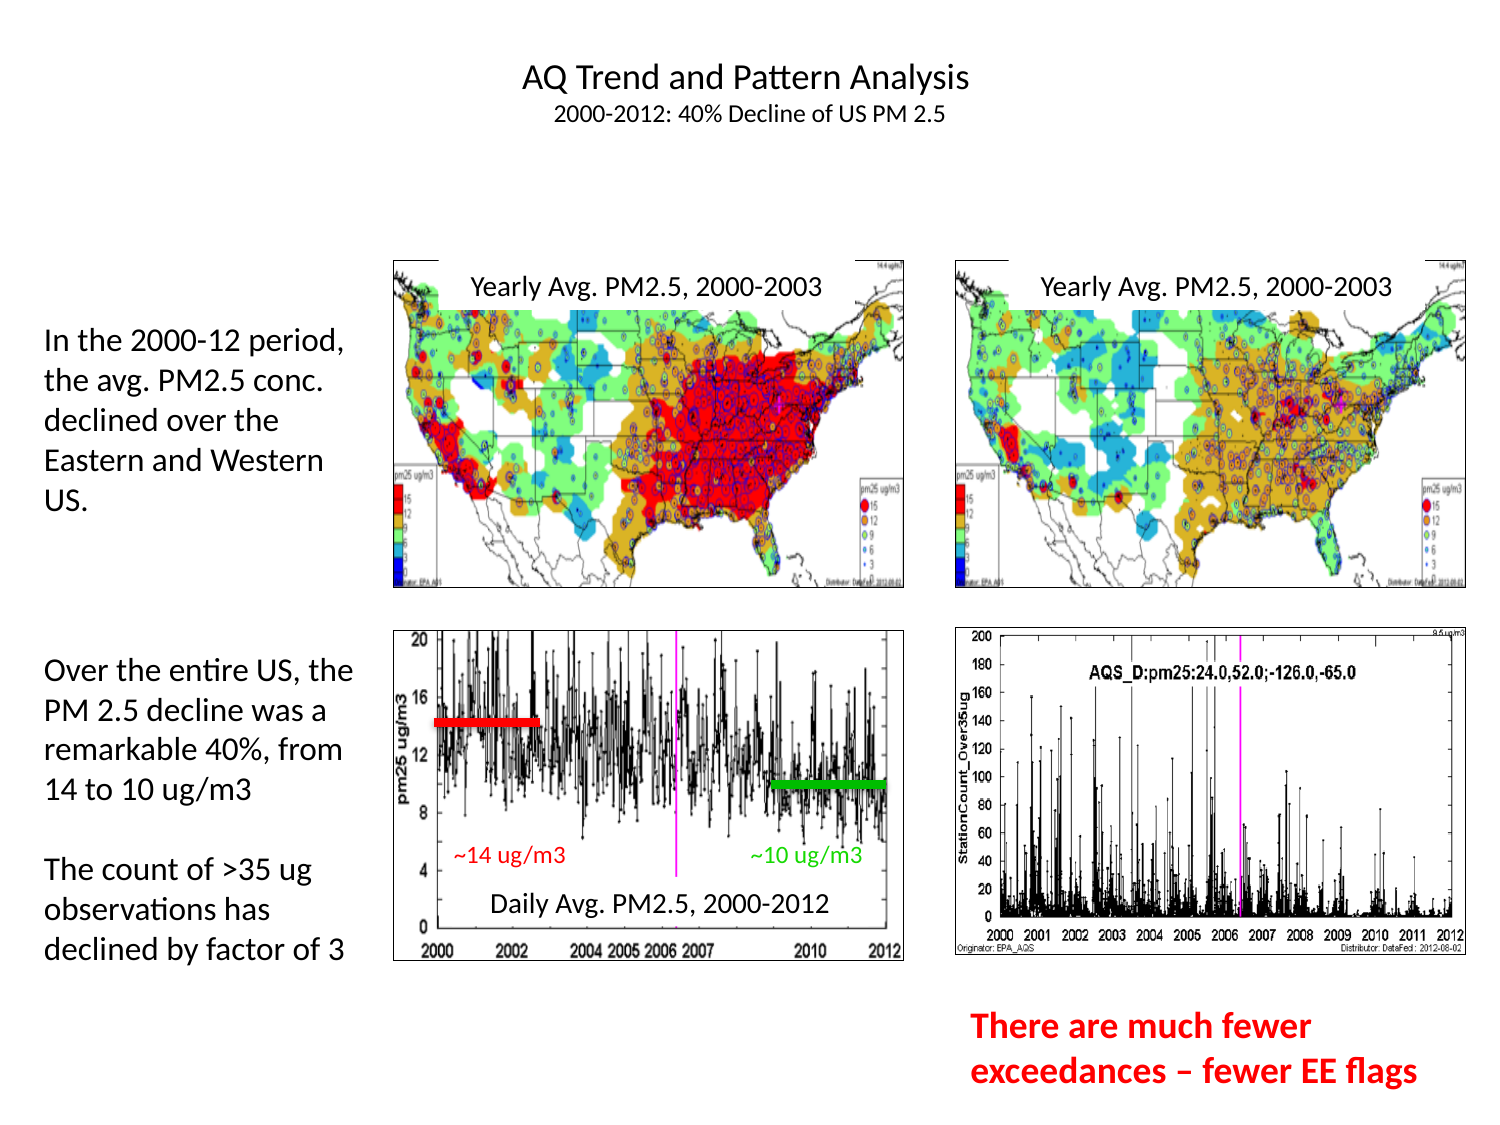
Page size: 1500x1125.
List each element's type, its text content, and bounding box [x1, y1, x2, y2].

picture [393, 259, 905, 588]
text_box Over the entire US, the PM 2.5 decline was a remarkable 40%, from 14 to 10 ug/m3 The count of >35 ug observations has declined by factor of 3 [29, 640, 371, 1015]
picture [955, 260, 1466, 588]
text_box There are much fewer exceedances – fewer EE flags [955, 993, 1466, 1099]
picture [955, 627, 1466, 955]
text_box In the 2000-12 period, the avg. PM2.5 conc. declined over the Eastern and Western US. [29, 310, 371, 525]
title AQ Trend and Pattern Analysis 2000-2012: 40% Decline of US PM 2.5 [75, 45, 1425, 136]
picture [392, 630, 904, 961]
